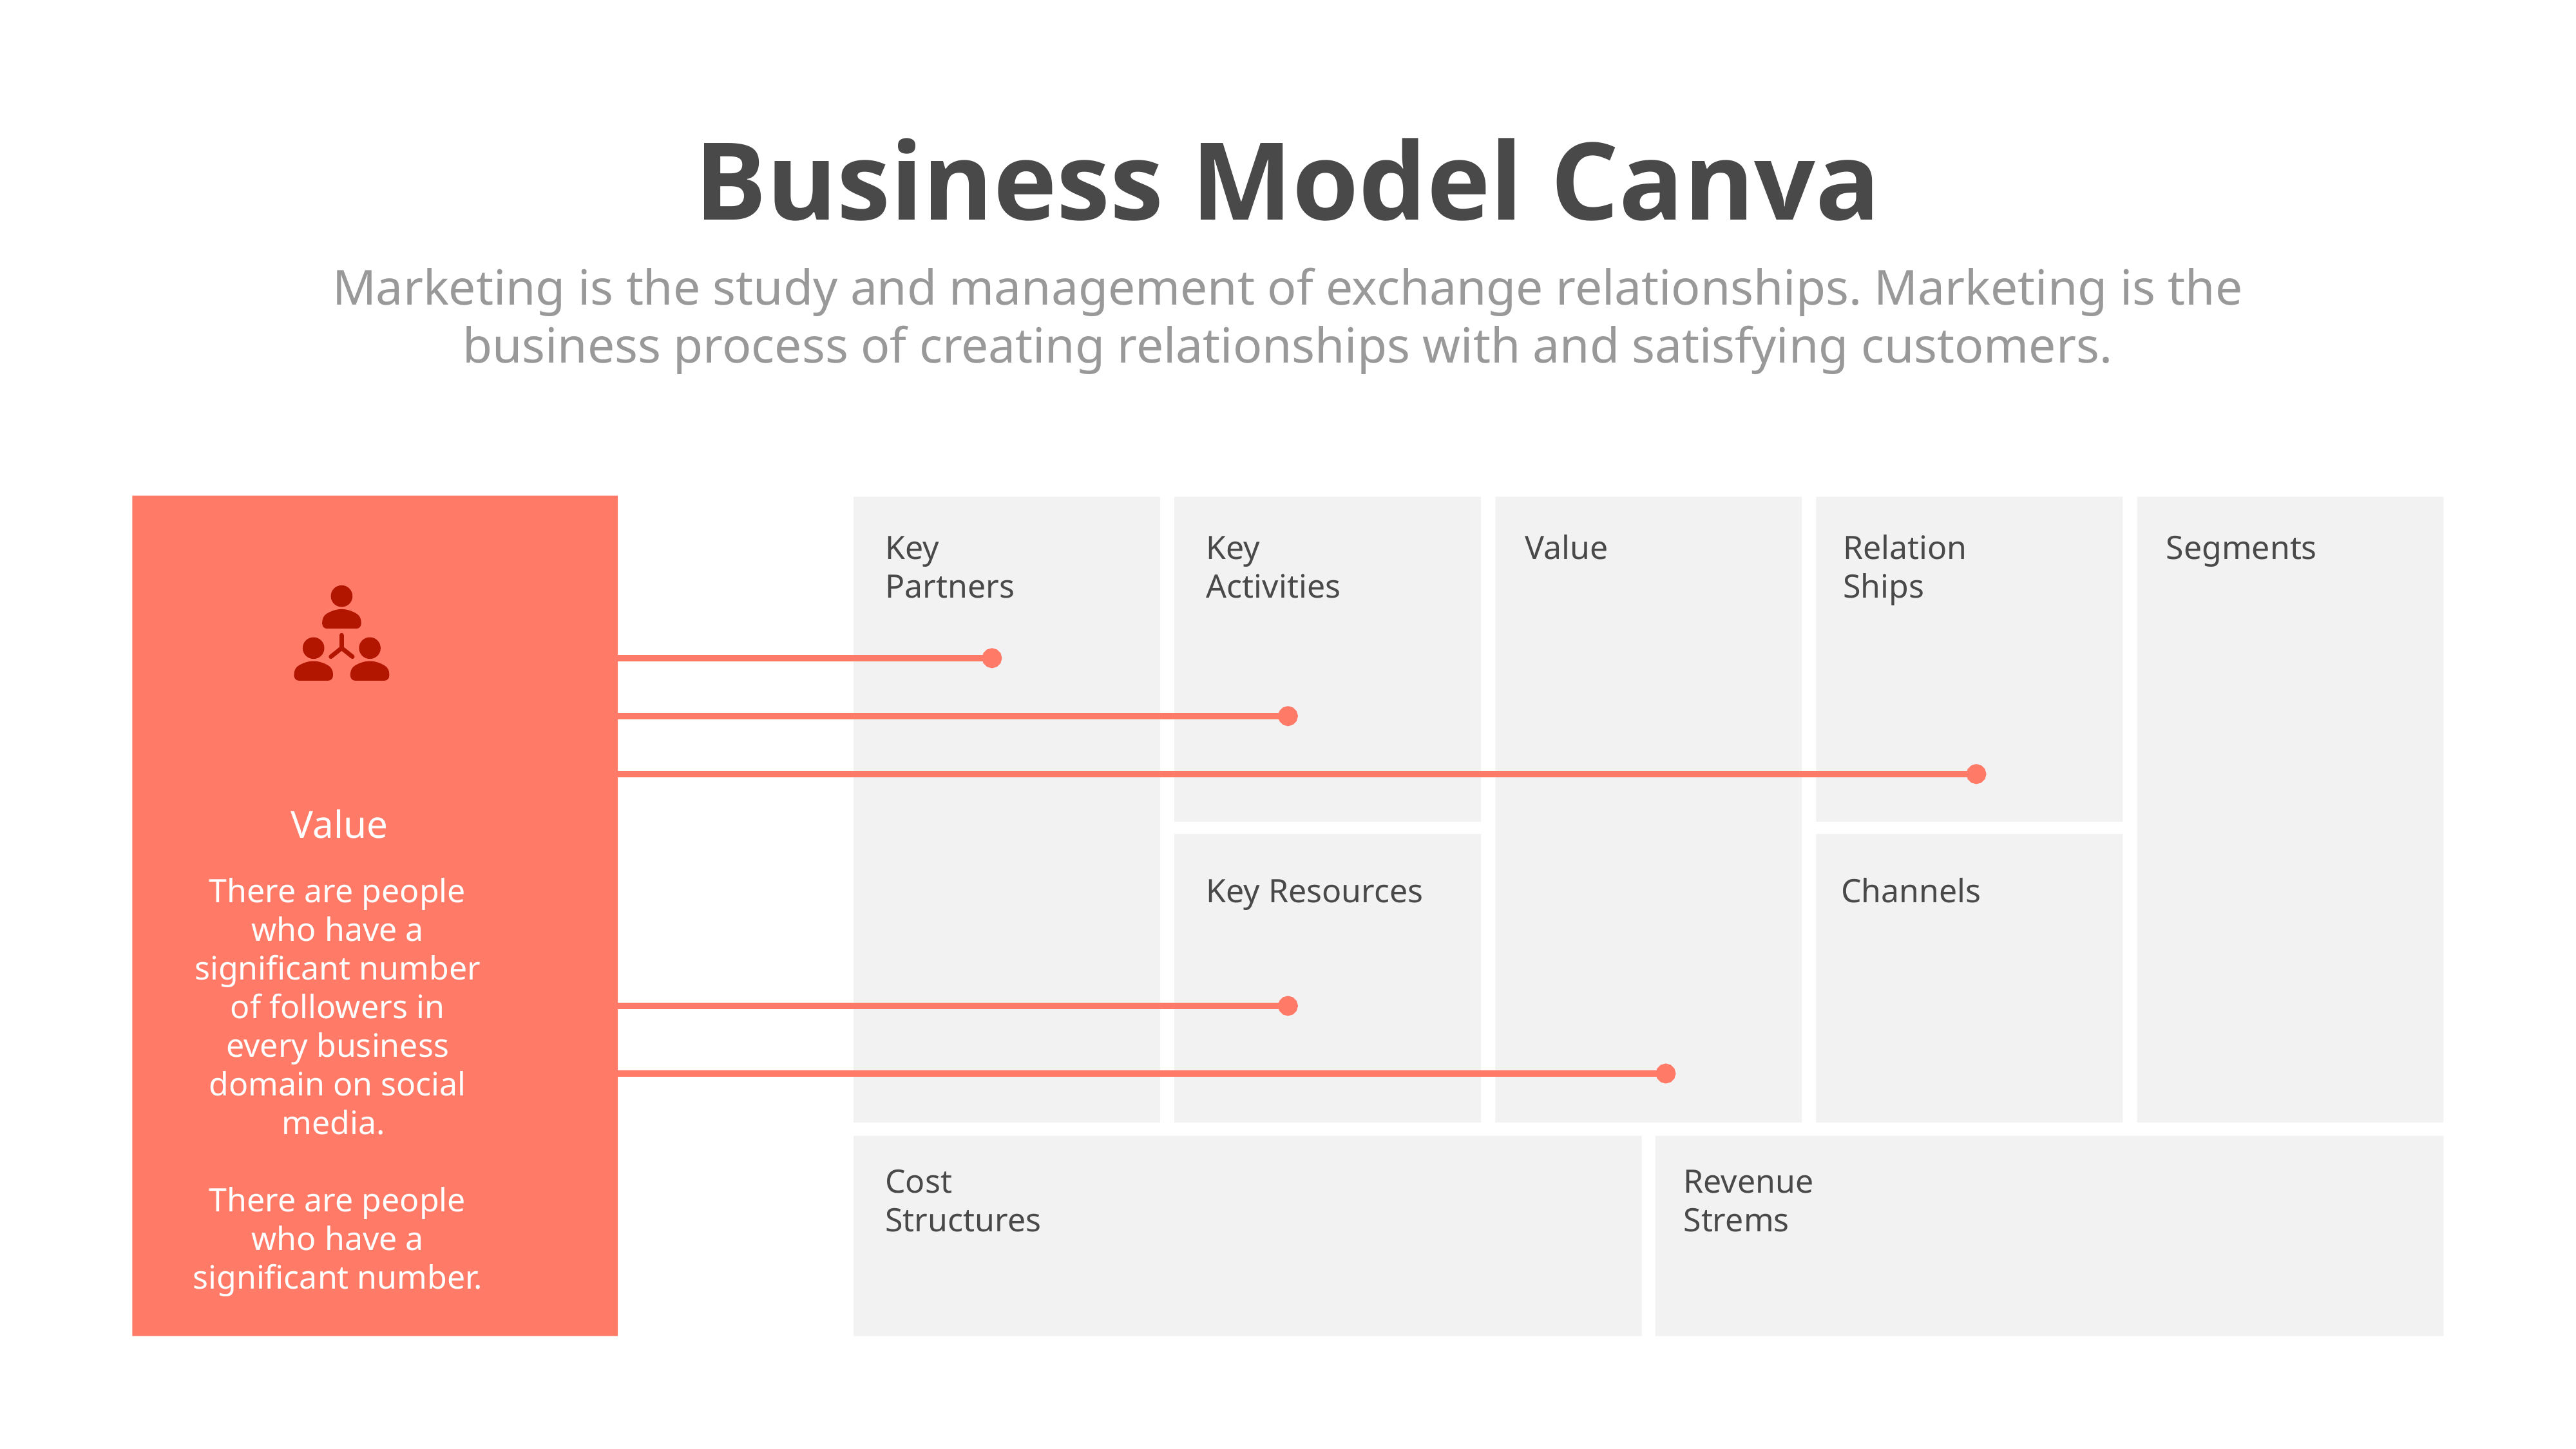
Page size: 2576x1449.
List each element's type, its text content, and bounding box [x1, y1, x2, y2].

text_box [853, 497, 2444, 1336]
text_box Business Model Canva [685, 108, 1891, 247]
text_box Marketing is the study and management of exchange relationships. Marketing is the business process of creating relationships with and satisfying customers. [281, 251, 2295, 377]
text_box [178, 795, 497, 1265]
text_box [131, 495, 618, 1337]
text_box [294, 585, 390, 681]
